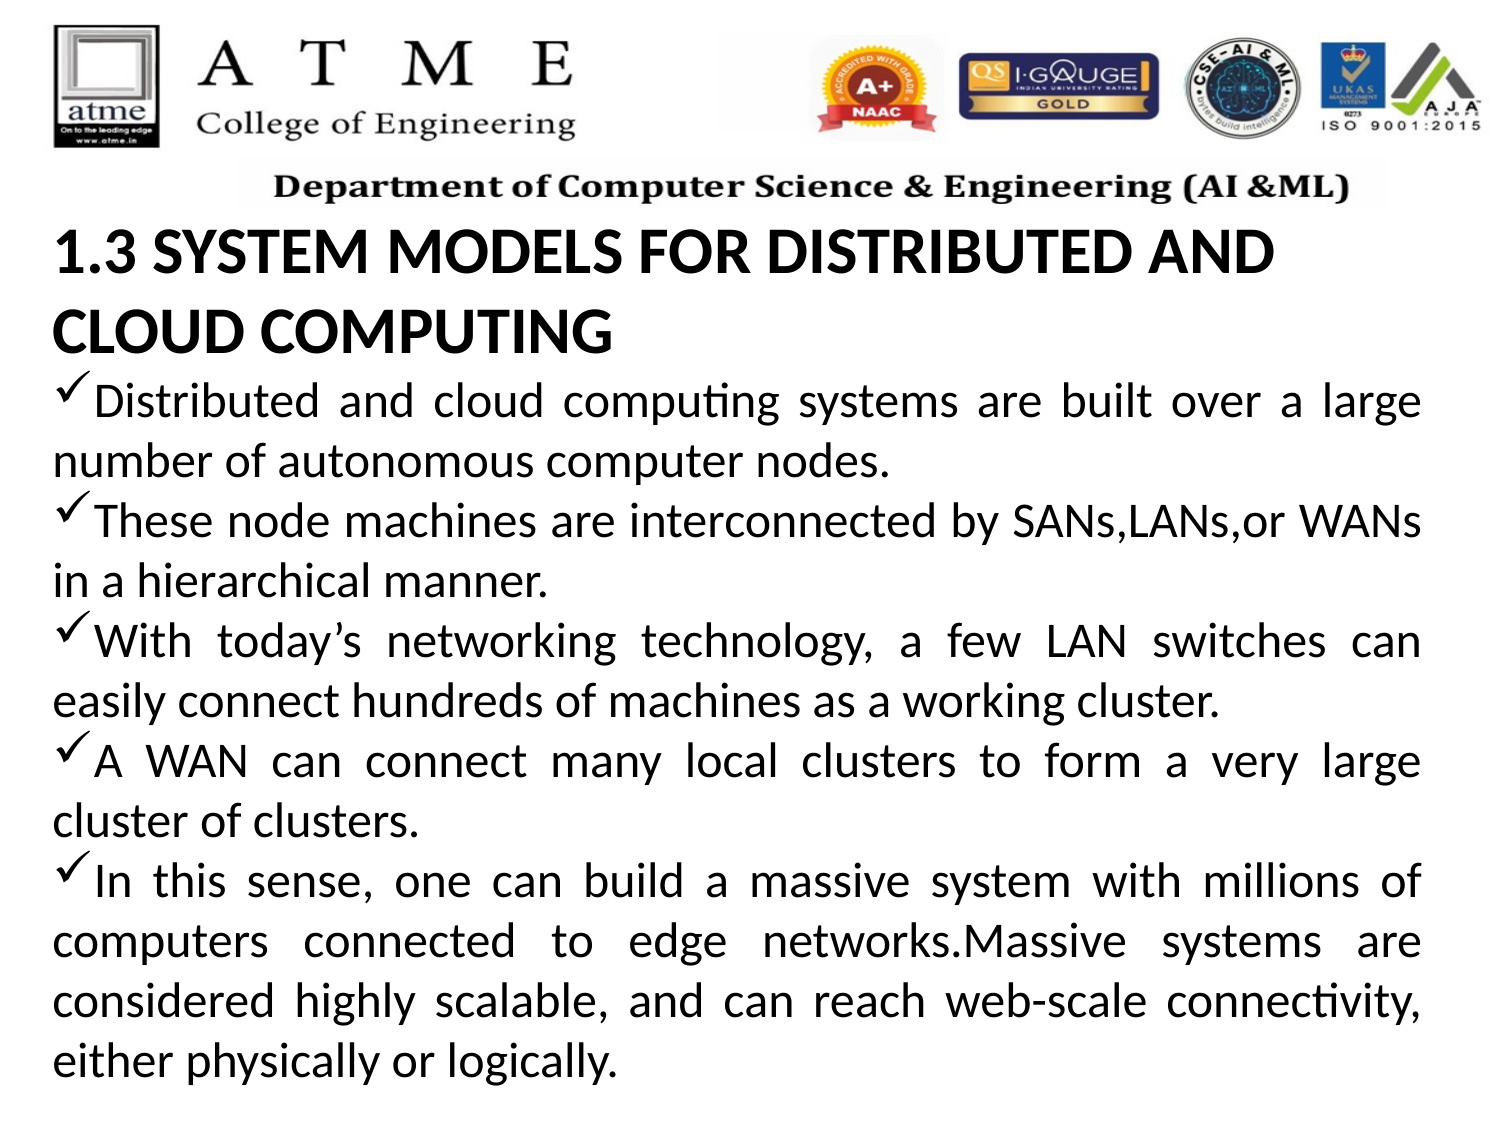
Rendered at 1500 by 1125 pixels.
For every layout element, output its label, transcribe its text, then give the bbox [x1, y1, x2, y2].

text_box 1.3 SYSTEM MODELS FOR DISTRIBUTED AND CLOUD COMPUTING Distributed and cloud computing systems are built over a large number of autonomous computer nodes. These node machines are interconnected by SANs,LANs,or WANs in a hierarchical manner. With today’s networking technology, a few LAN switches can easily connect hundreds of machines as a working cluster. A WAN can connect many local clusters to form a very large cluster of clusters. In this sense, one can build a massive system with millions of computers connected to edge networks.Massive systems are considered highly scalable, and can reach web-scale connectivity, either physically or logically. [37, 234, 1438, 1095]
picture [24, 0, 1500, 226]
